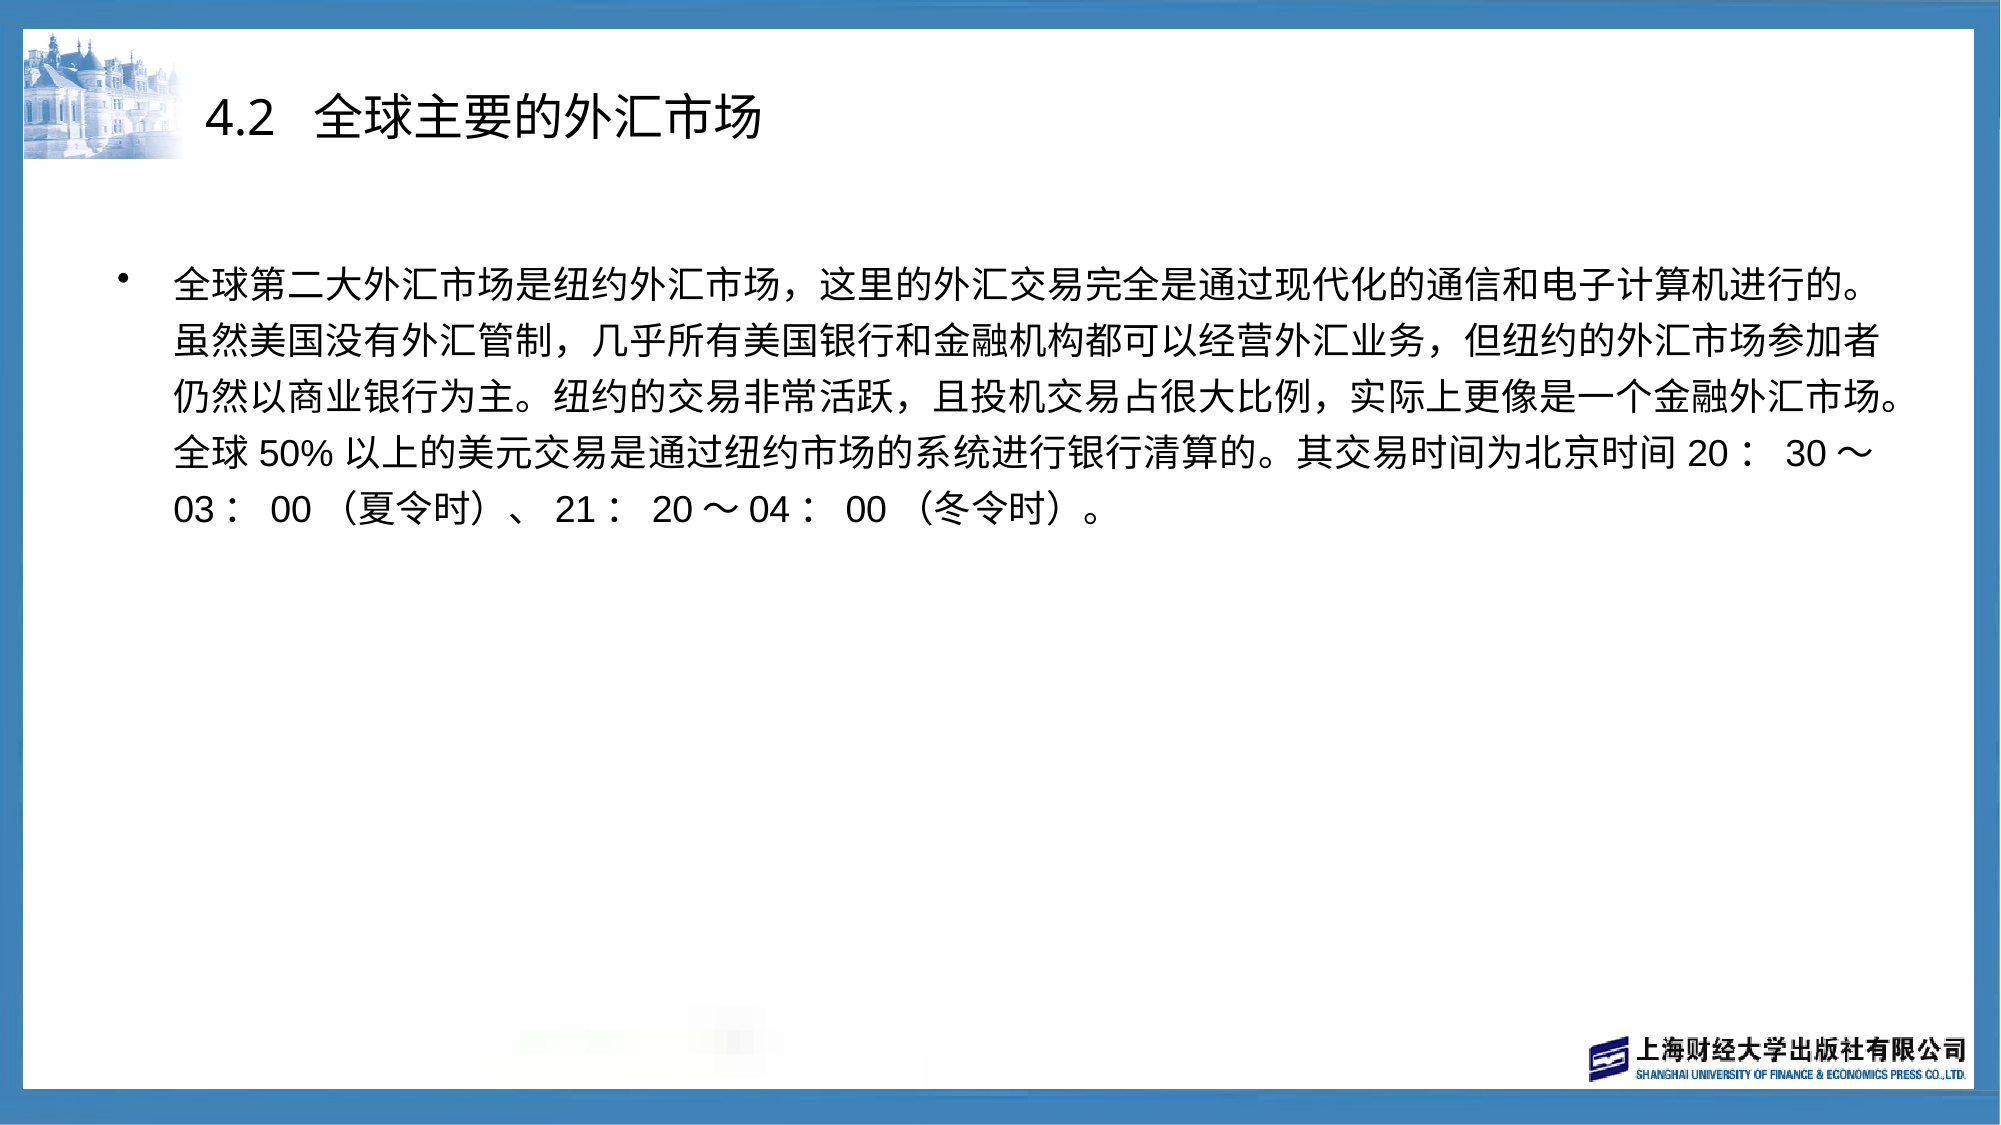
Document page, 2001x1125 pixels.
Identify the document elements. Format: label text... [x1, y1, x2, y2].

picture [0, 0, 2001, 1125]
title 4.2 全球主要的外汇市场 [190, 64, 1547, 168]
list 全球第二大外汇市场是纽约外汇市场，这里的外汇交易完全是通过现代化的通信和电子计算机进行的。虽然美国没有外汇管制，几乎所有美国银行和金融机构都可以经营外汇业务，但纽约的外汇市场参加者仍然以商业银行为主。纽约的交易非常活跃，且投机交易占很大比例，实际上更像是一个金融外汇市场。全球50%以上的美元交易是通过纽约市场的系统进行银行清算的。其交易时间为北京时间20：30～03：00（夏令时）、21：20～04：00（冬令时）。 [102, 241, 1898, 1065]
